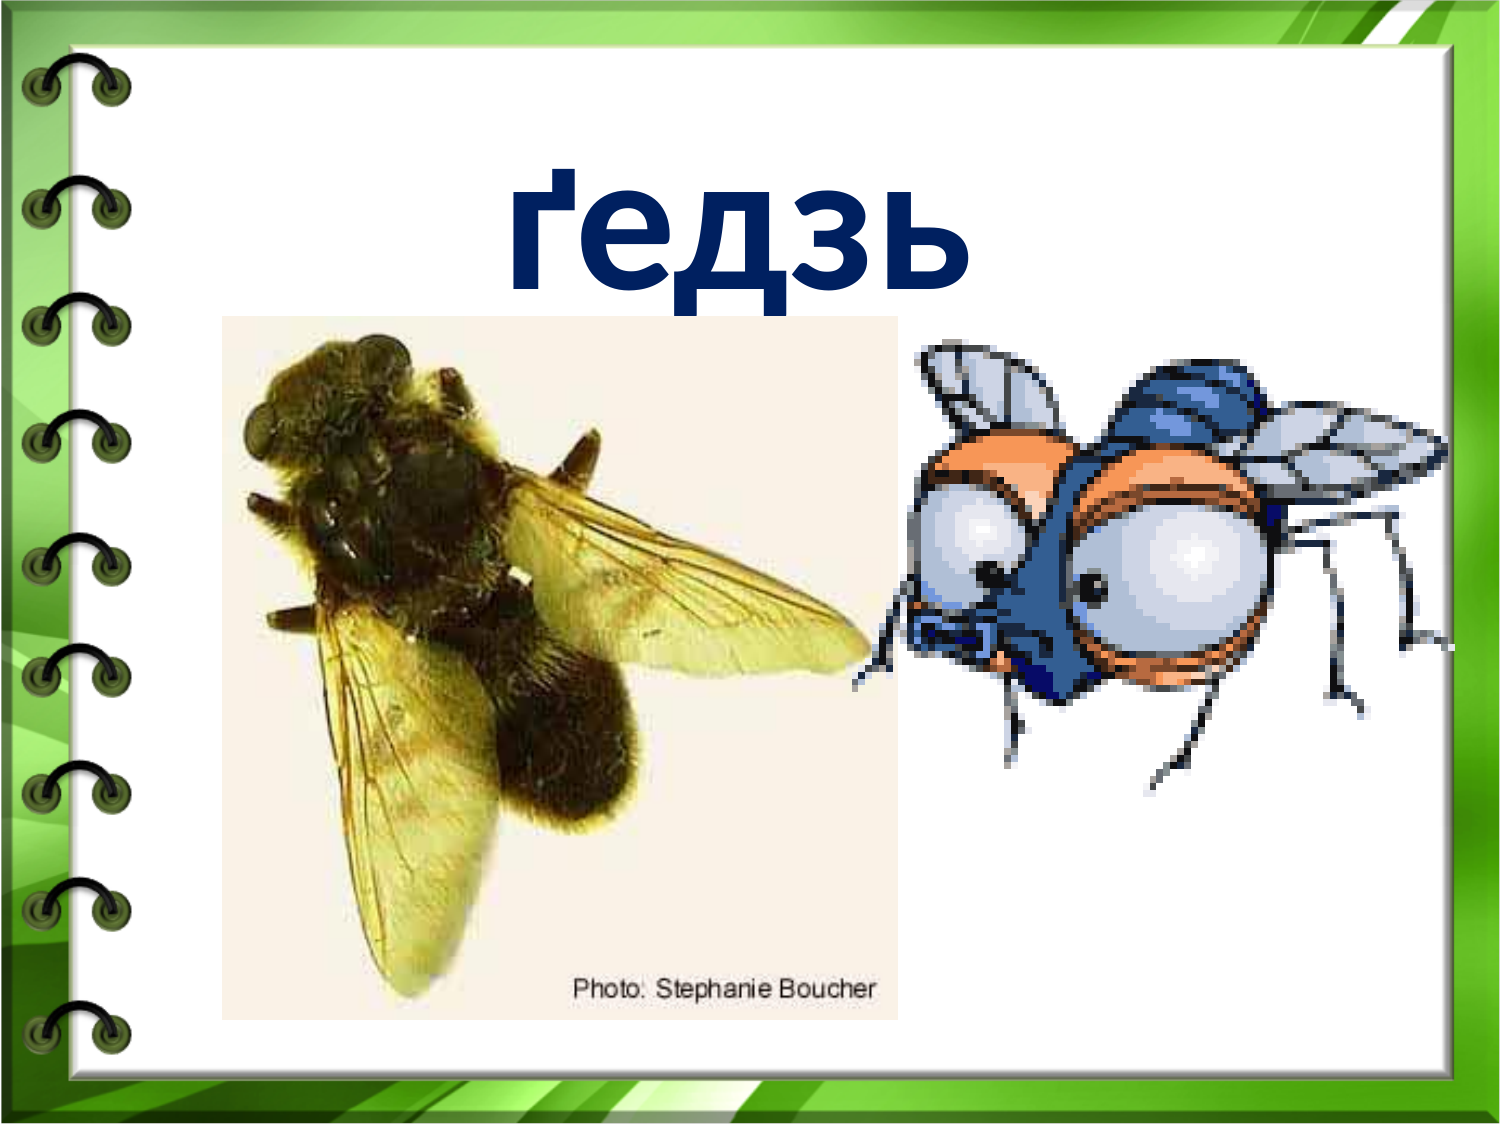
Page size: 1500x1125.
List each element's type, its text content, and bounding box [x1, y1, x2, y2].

text_box ґедзь [488, 81, 1011, 337]
picture [0, 0, 1500, 1125]
